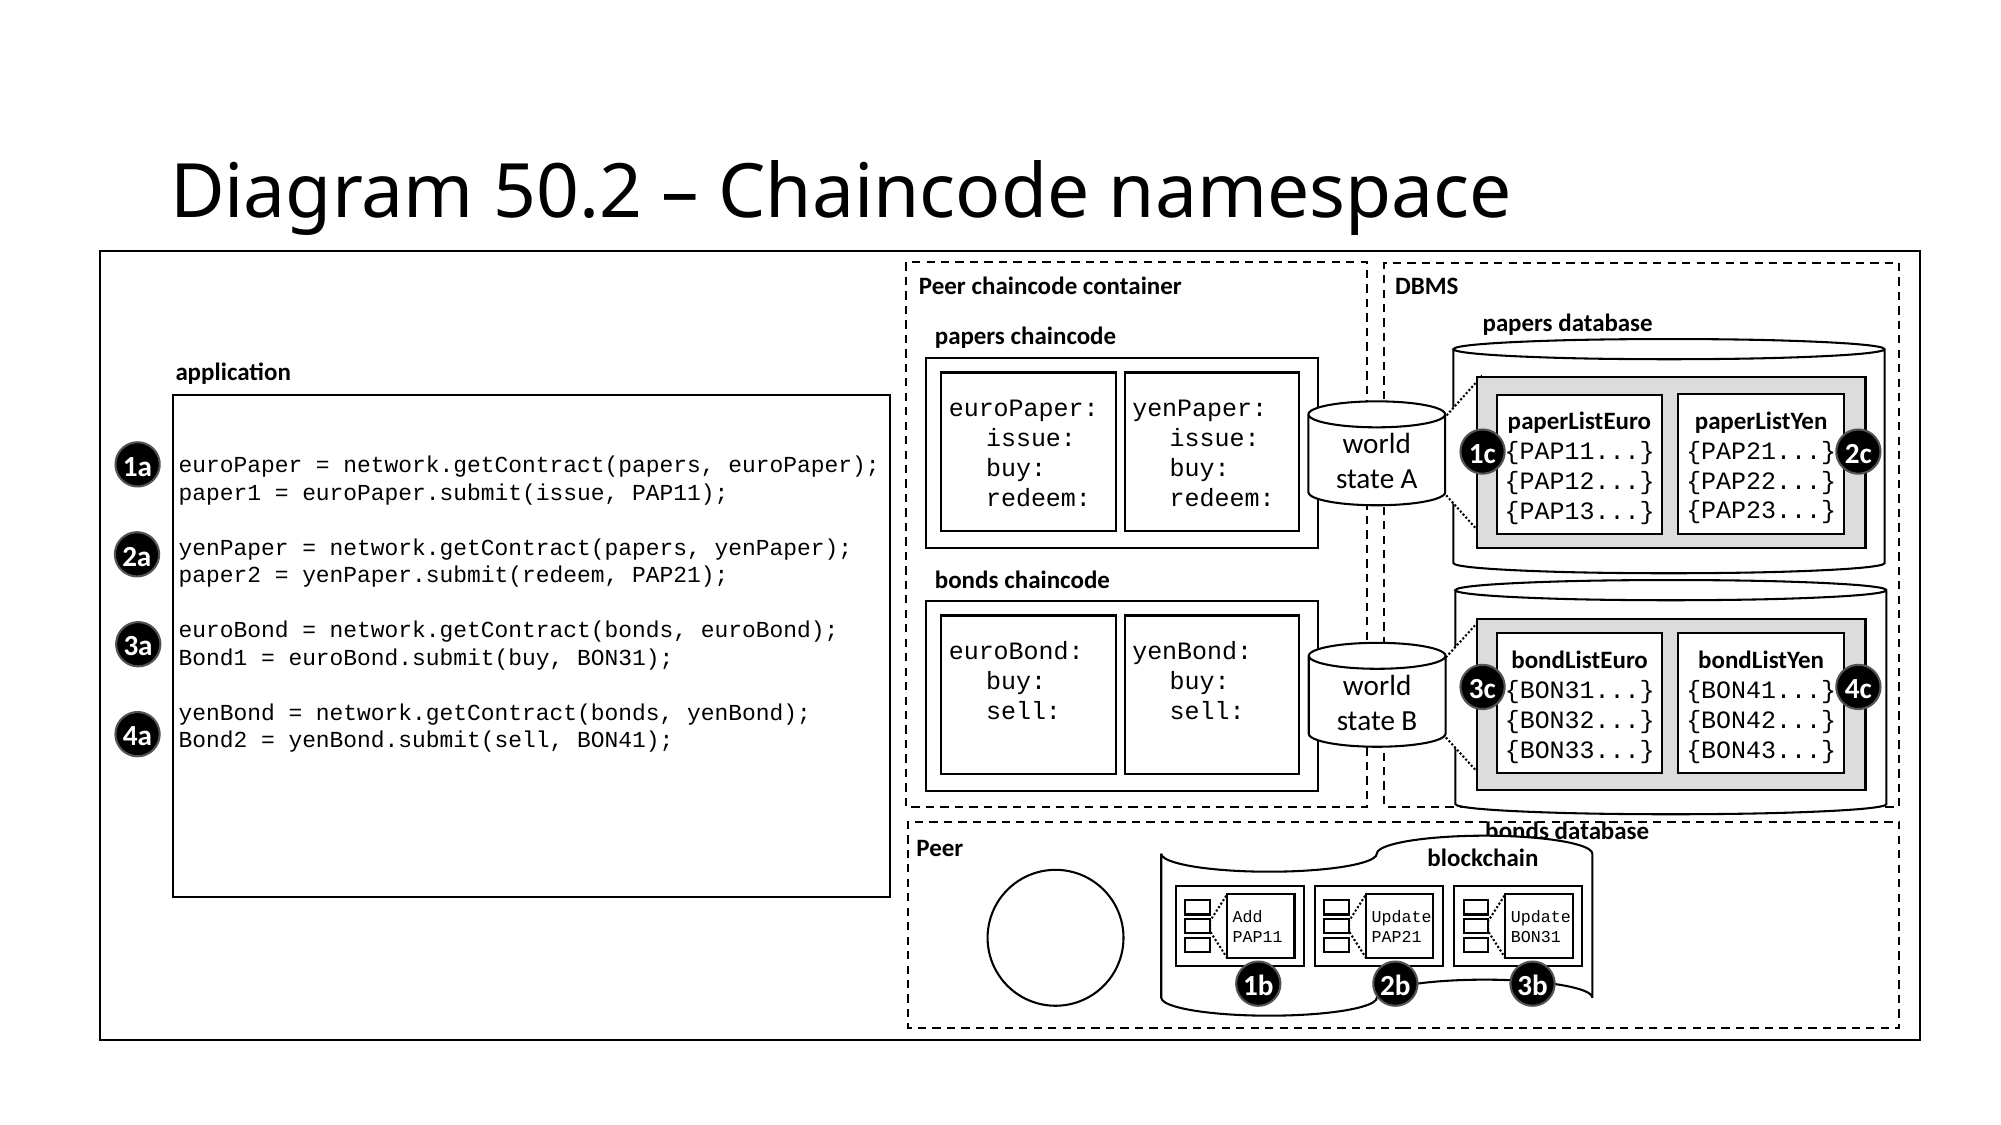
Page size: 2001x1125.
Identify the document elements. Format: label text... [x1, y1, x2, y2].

text_box [925, 357, 1308, 549]
text_box DBMS [1387, 261, 1467, 298]
text_box [907, 821, 1900, 1028]
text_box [925, 555, 1319, 792]
text_box Diagram 50.2 – Chaincode namespace [162, 84, 1888, 250]
text_box euroPaper: issue: buy: redeem: [941, 372, 1116, 531]
text_box 2a [114, 532, 160, 577]
text_box application [168, 347, 300, 393]
text_box euroPaper = network.getContract(papers, euroPaper); paper1 = euroPaper.submit(issue, PAP11); yenPaper = network.getContract(papers, yenPaper); paper2 = yenPaper.submit(redeem, PAP21); euroBond = network.getContract(bonds, euroBond); Bond1 = euroBond.submit(buy, BON31); yenBond = network.getContract(bonds, yenBond); Bond2 = yenBond.submit(sell, BON41); [172, 394, 890, 898]
text_box Peer chaincode container [911, 262, 1190, 308]
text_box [1308, 579, 1887, 854]
text_box [100, 250, 1920, 1040]
text_box 3a [116, 622, 161, 667]
text_box 1a [115, 442, 160, 487]
text_box Peer [908, 824, 972, 870]
text_box 4a [115, 712, 160, 757]
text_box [1308, 298, 1885, 574]
text_box yenPaper: issue: buy: redeem: [1124, 372, 1300, 531]
text_box papers chaincode [927, 312, 1125, 357]
text_box [987, 869, 1124, 1006]
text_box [1160, 833, 1593, 1016]
